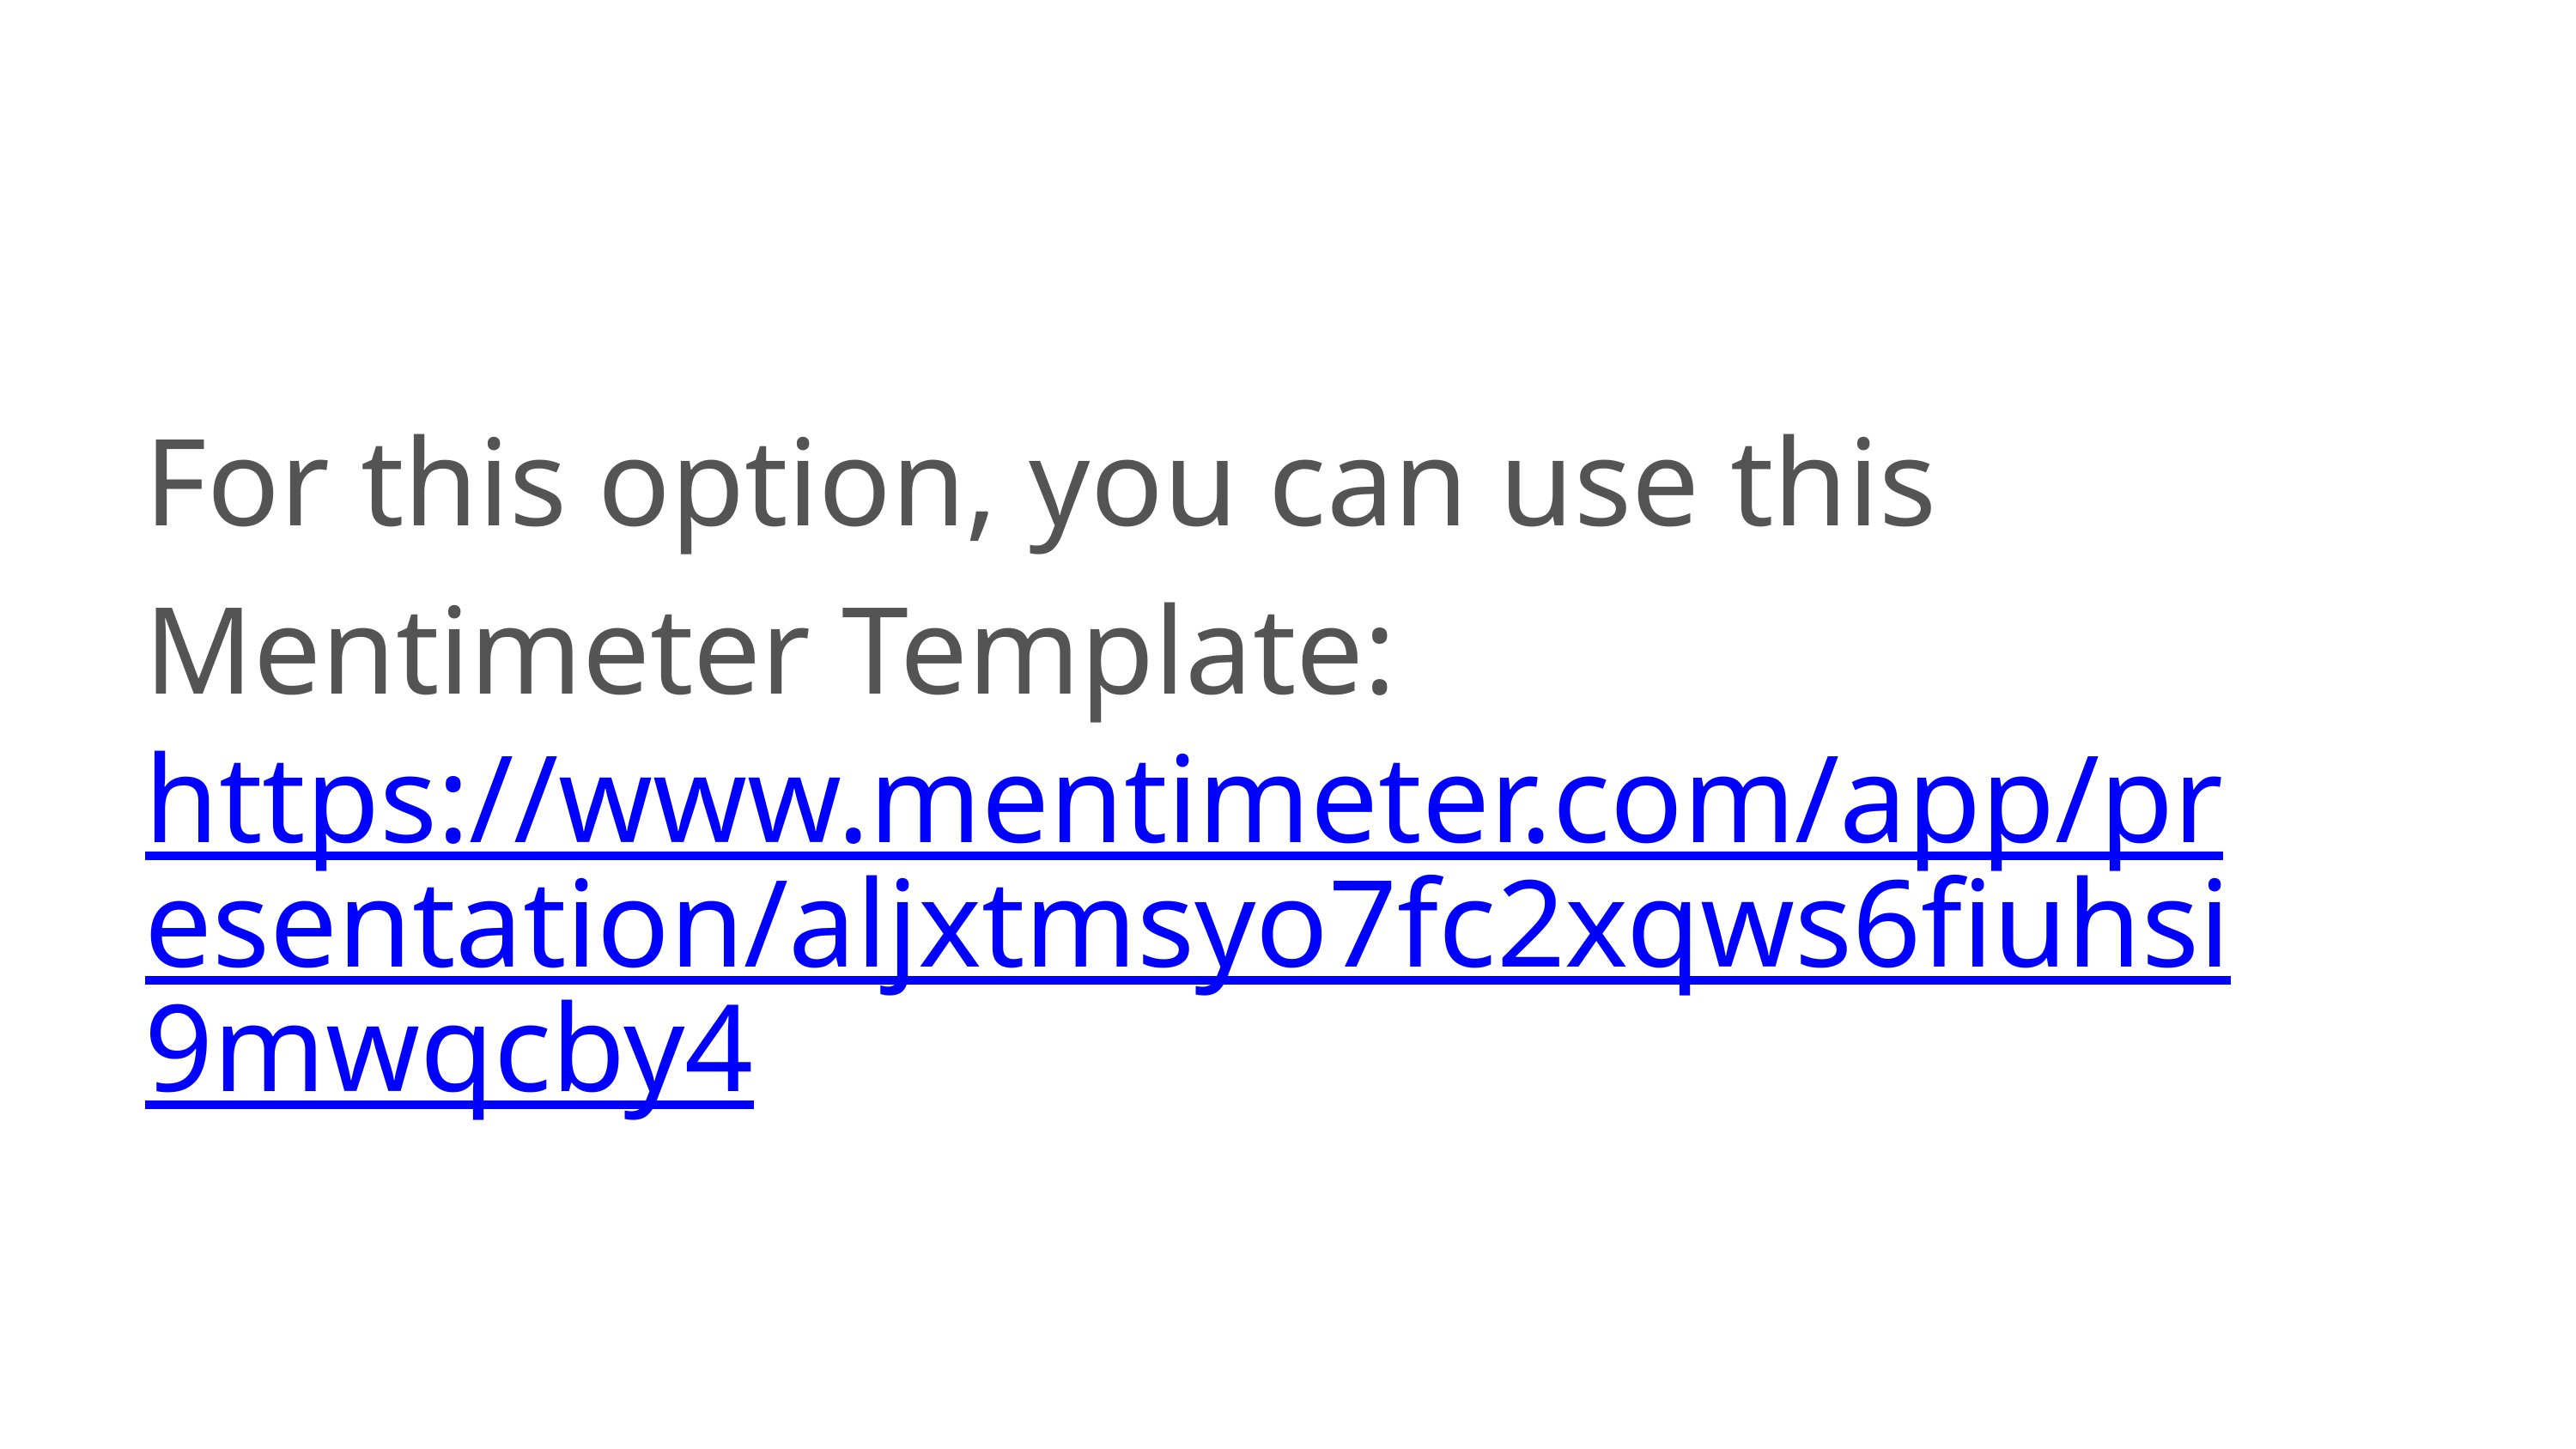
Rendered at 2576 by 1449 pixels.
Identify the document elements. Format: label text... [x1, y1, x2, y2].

text_box For this option, you can use this Mentimeter Template: https://www.mentimeter.com/app/presentation/aljxtmsyo7fc2xqws6fiuhsi9mwqcby4 [144, 381, 2243, 887]
